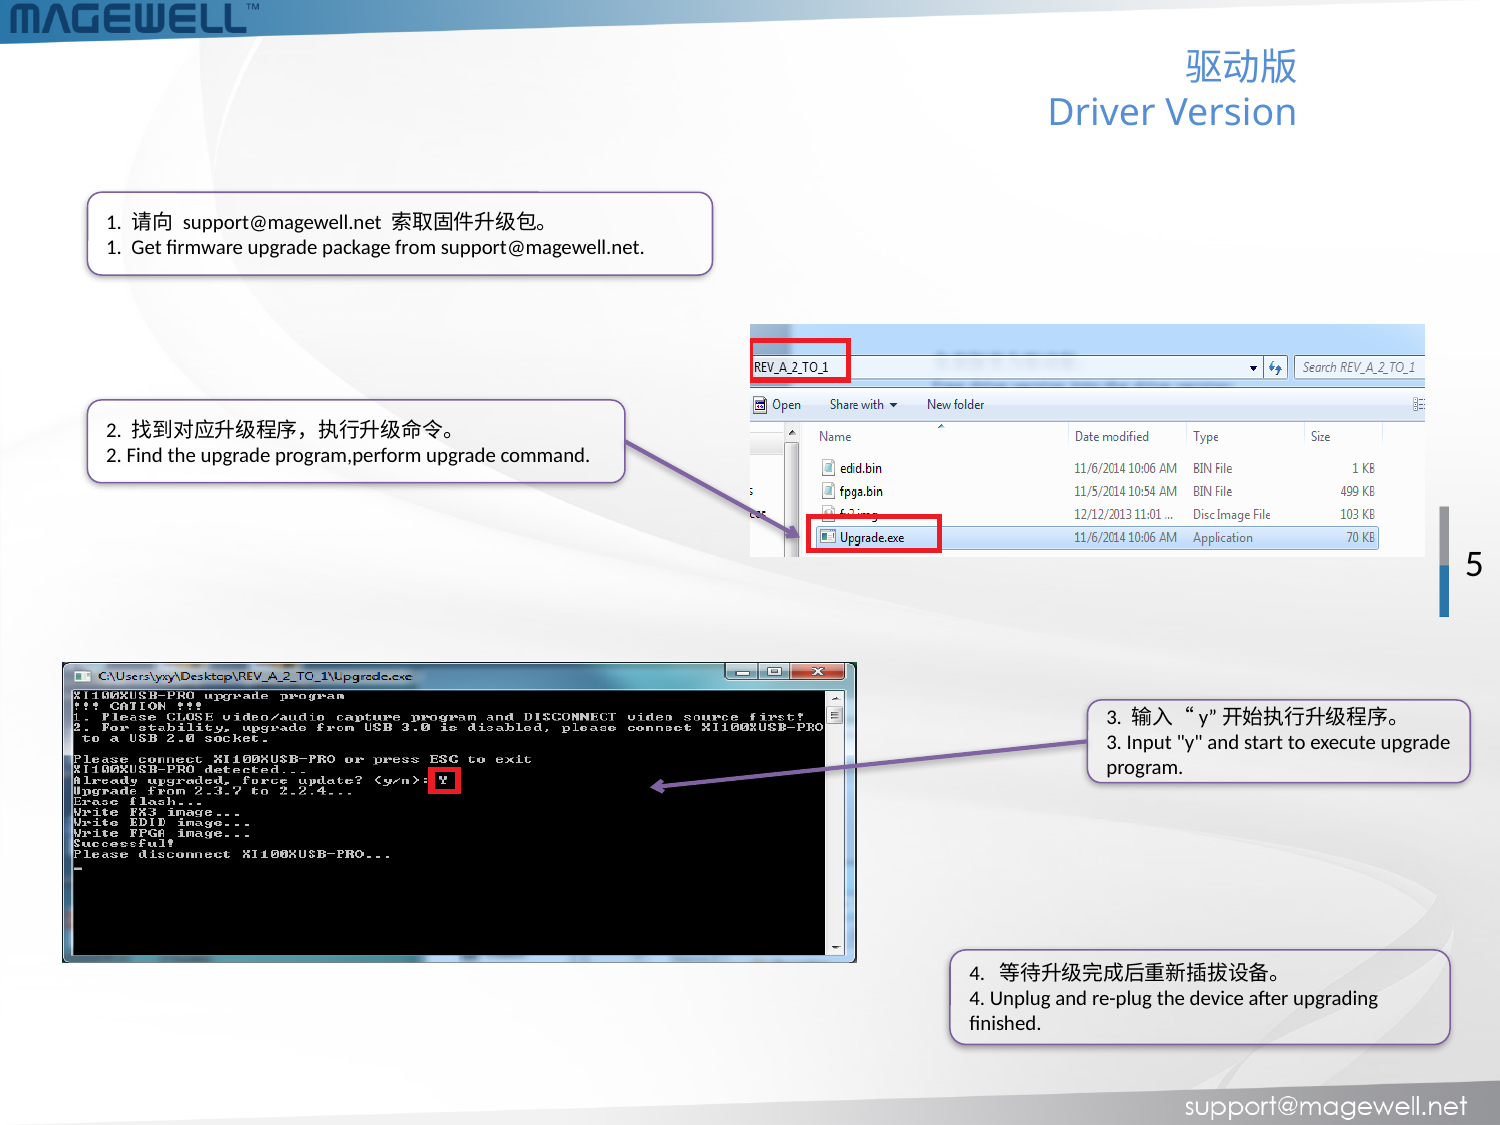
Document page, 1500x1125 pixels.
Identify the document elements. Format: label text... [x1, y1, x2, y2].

picture [0, 0, 1500, 1125]
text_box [624, 441, 801, 538]
text_box 3. 输入“y”开始执行升级程序。 3. Input "y" and start to execute upgrade program. [1086, 699, 1472, 784]
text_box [649, 741, 1088, 788]
text_box 4. 等待升级完成后重新插拔设备。 4. Unplug and re-plug the device after upgrading finished. [949, 949, 1451, 1046]
text_box 驱动版 Driver Version [503, 35, 1313, 185]
text_box 5 [1450, 531, 1499, 592]
text_box 1. 请向 support@magewell.net 索取固件升级包。 1. Get firmware upgrade package from support@magewell.net. [86, 191, 714, 276]
text_box 2. 找到对应升级程序，执行升级命令。 2. Find the upgrade program,perform upgrade command. [86, 399, 626, 484]
